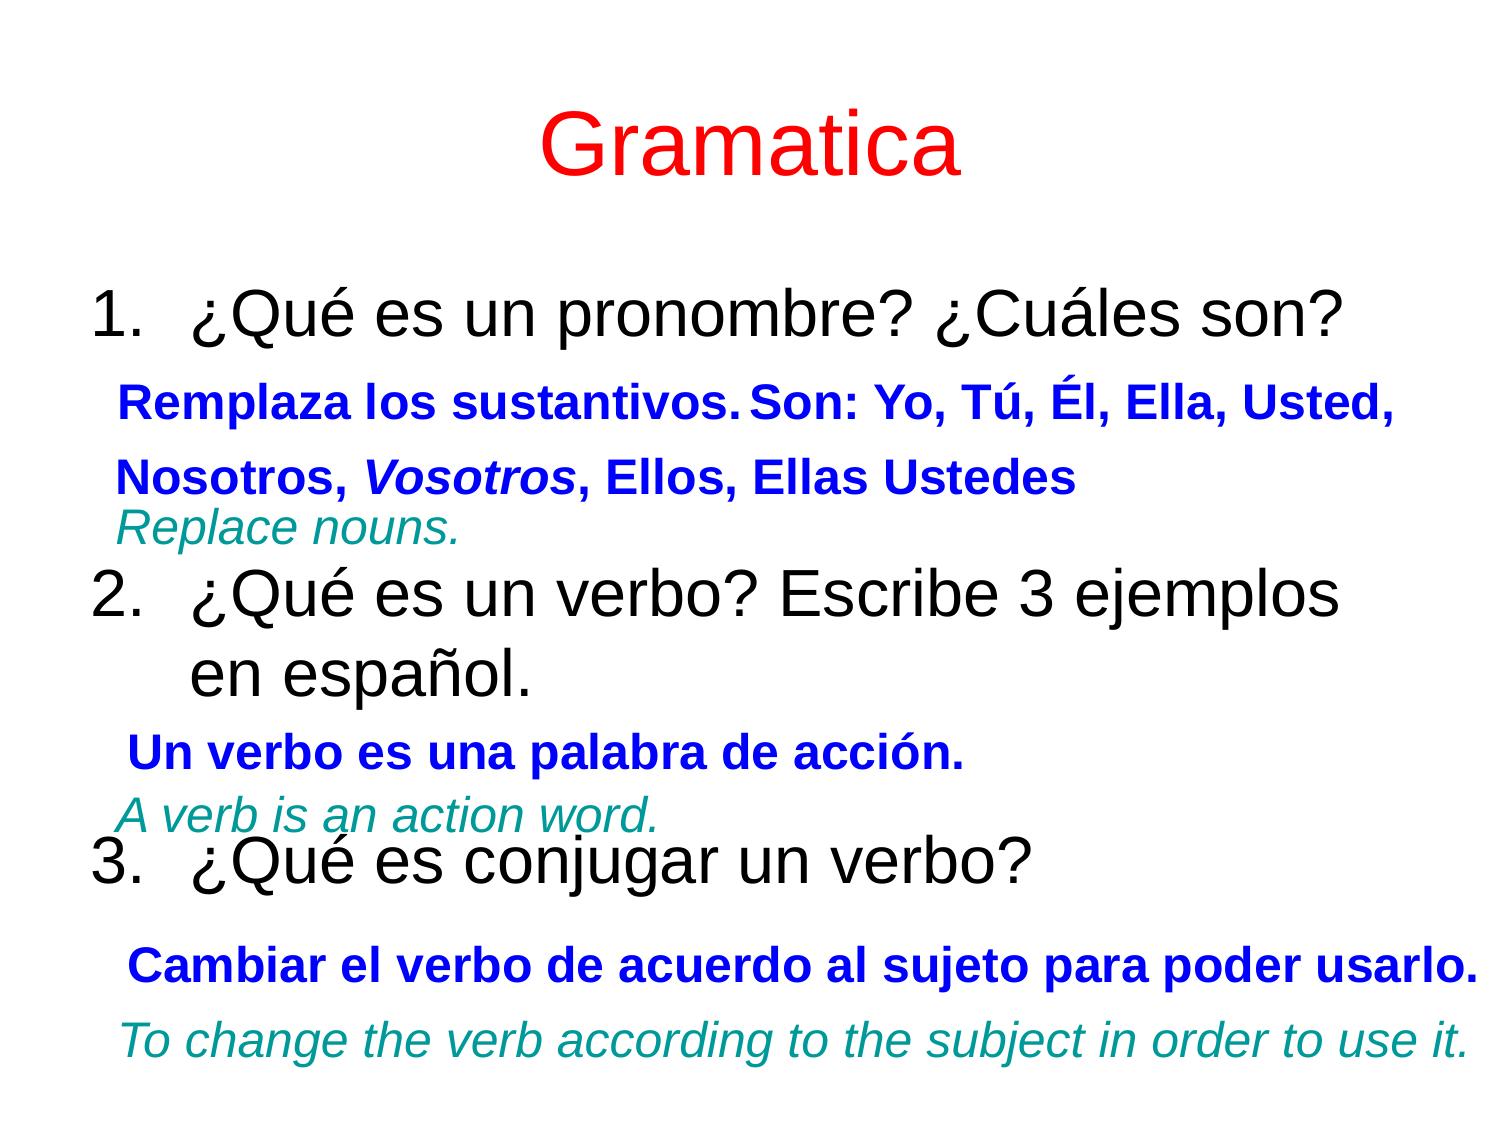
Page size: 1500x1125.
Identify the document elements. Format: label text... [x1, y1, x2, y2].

text_box Nosotros, Vosotros, Ellos, Ellas Ustedes [100, 437, 1093, 513]
text_box Un verbo es una palabra de acción. [112, 712, 996, 788]
text_box A verb is an action word. [100, 774, 691, 850]
list ¿Qué es un pronombre? ¿Cuáles son? ¿Qué es un verbo? Escribe 3 ejemplos en español. ¿Qué es conjugar un verbo? [75, 262, 1425, 1005]
text_box Son: Yo, Tú, Él, Ella, Usted, [735, 362, 1411, 438]
text_box Replace nouns. [100, 487, 478, 563]
text_box Remplaza los sustantivos. [103, 362, 735, 437]
title Gramatica [75, 45, 1425, 233]
text_box Cambiar el verbo de acuerdo al sujeto para poder usarlo. [112, 924, 1496, 1000]
text_box To change the verb according to the subject in order to use it. [102, 999, 1488, 1075]
